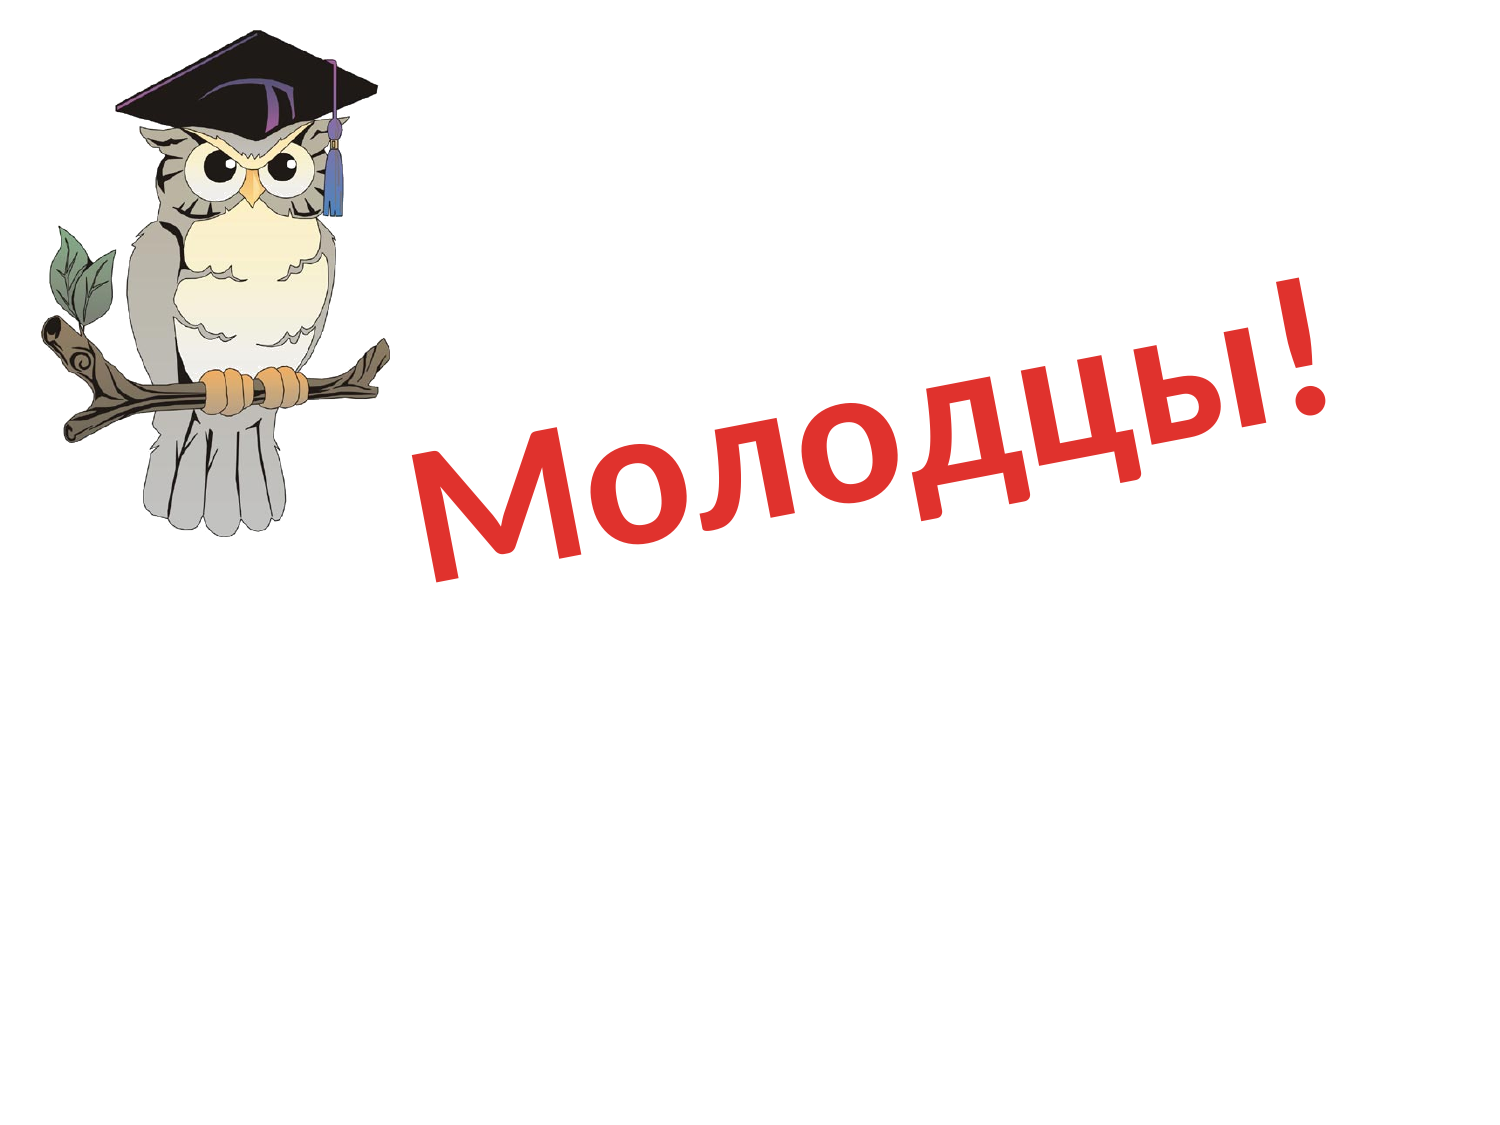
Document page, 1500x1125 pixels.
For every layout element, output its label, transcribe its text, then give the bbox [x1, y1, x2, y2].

text_box Молодцы! [378, 196, 1390, 639]
picture [41, 30, 390, 538]
